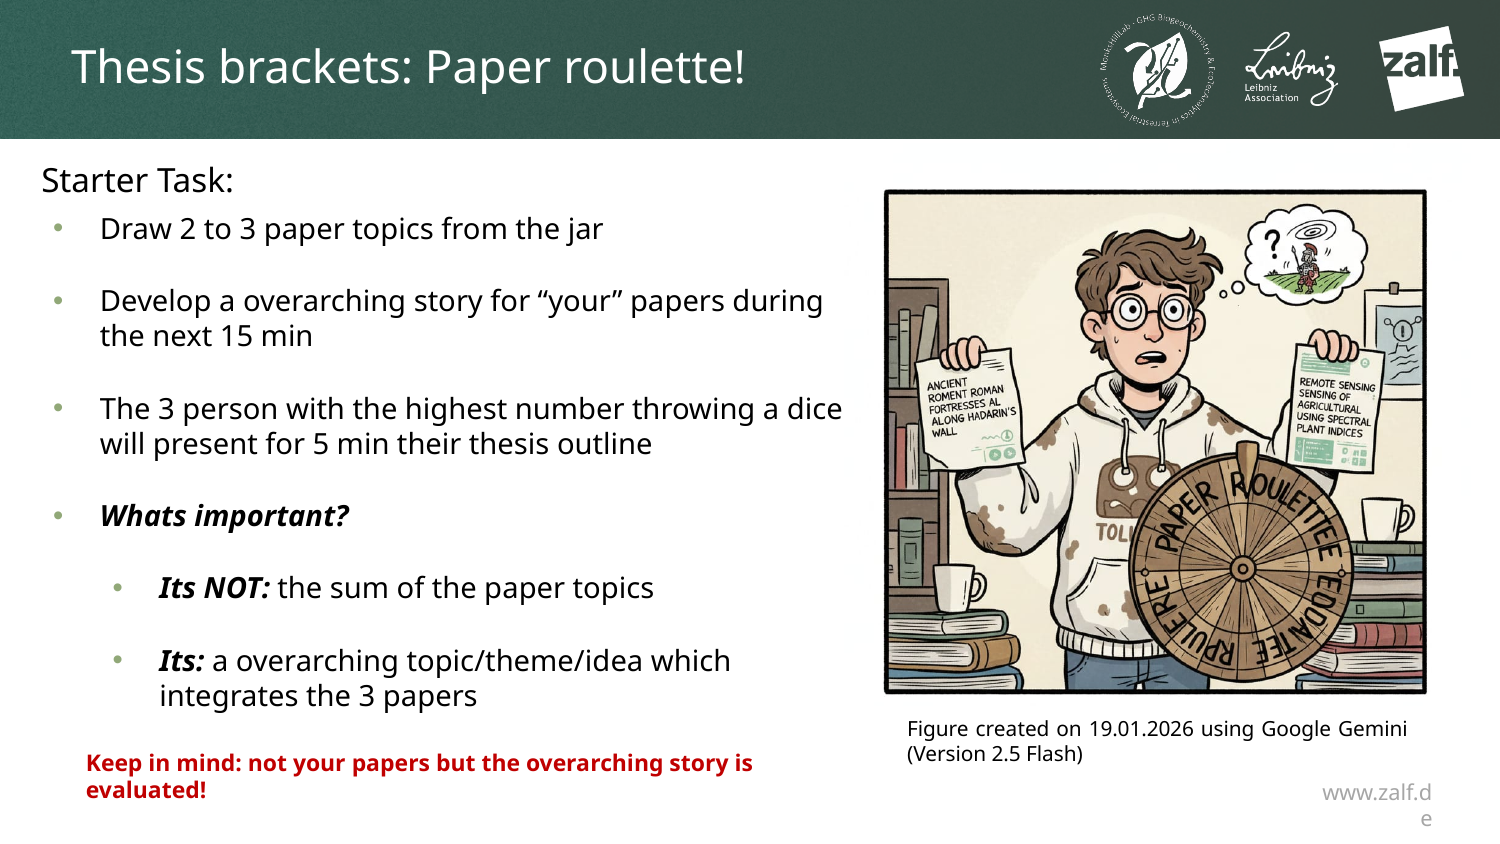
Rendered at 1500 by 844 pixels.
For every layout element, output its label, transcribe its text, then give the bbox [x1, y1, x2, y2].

text_box Keep in mind: not your papers but the overarching story is evaluated! [71, 740, 874, 838]
picture [844, 143, 1471, 707]
list Thesis brackets: Paper roulette! [71, 47, 1094, 94]
list Draw 2 to 3 paper topics from the jar Develop a overarching story for “your” papers during the next 15 min The 3 person with the highest number throwing a dice will present for 5 min their thesis outline Whats important? Its NOT: the sum of the paper topics Its: a overarching topic/theme/idea which integrates the 3 papers [53, 210, 839, 282]
list Starter Task: [41, 158, 839, 231]
text_box Figure created on 19.01.2026 using Google Gemini (Version 2.5 Flash) [892, 714, 1423, 773]
picture [0, 0, 1500, 139]
